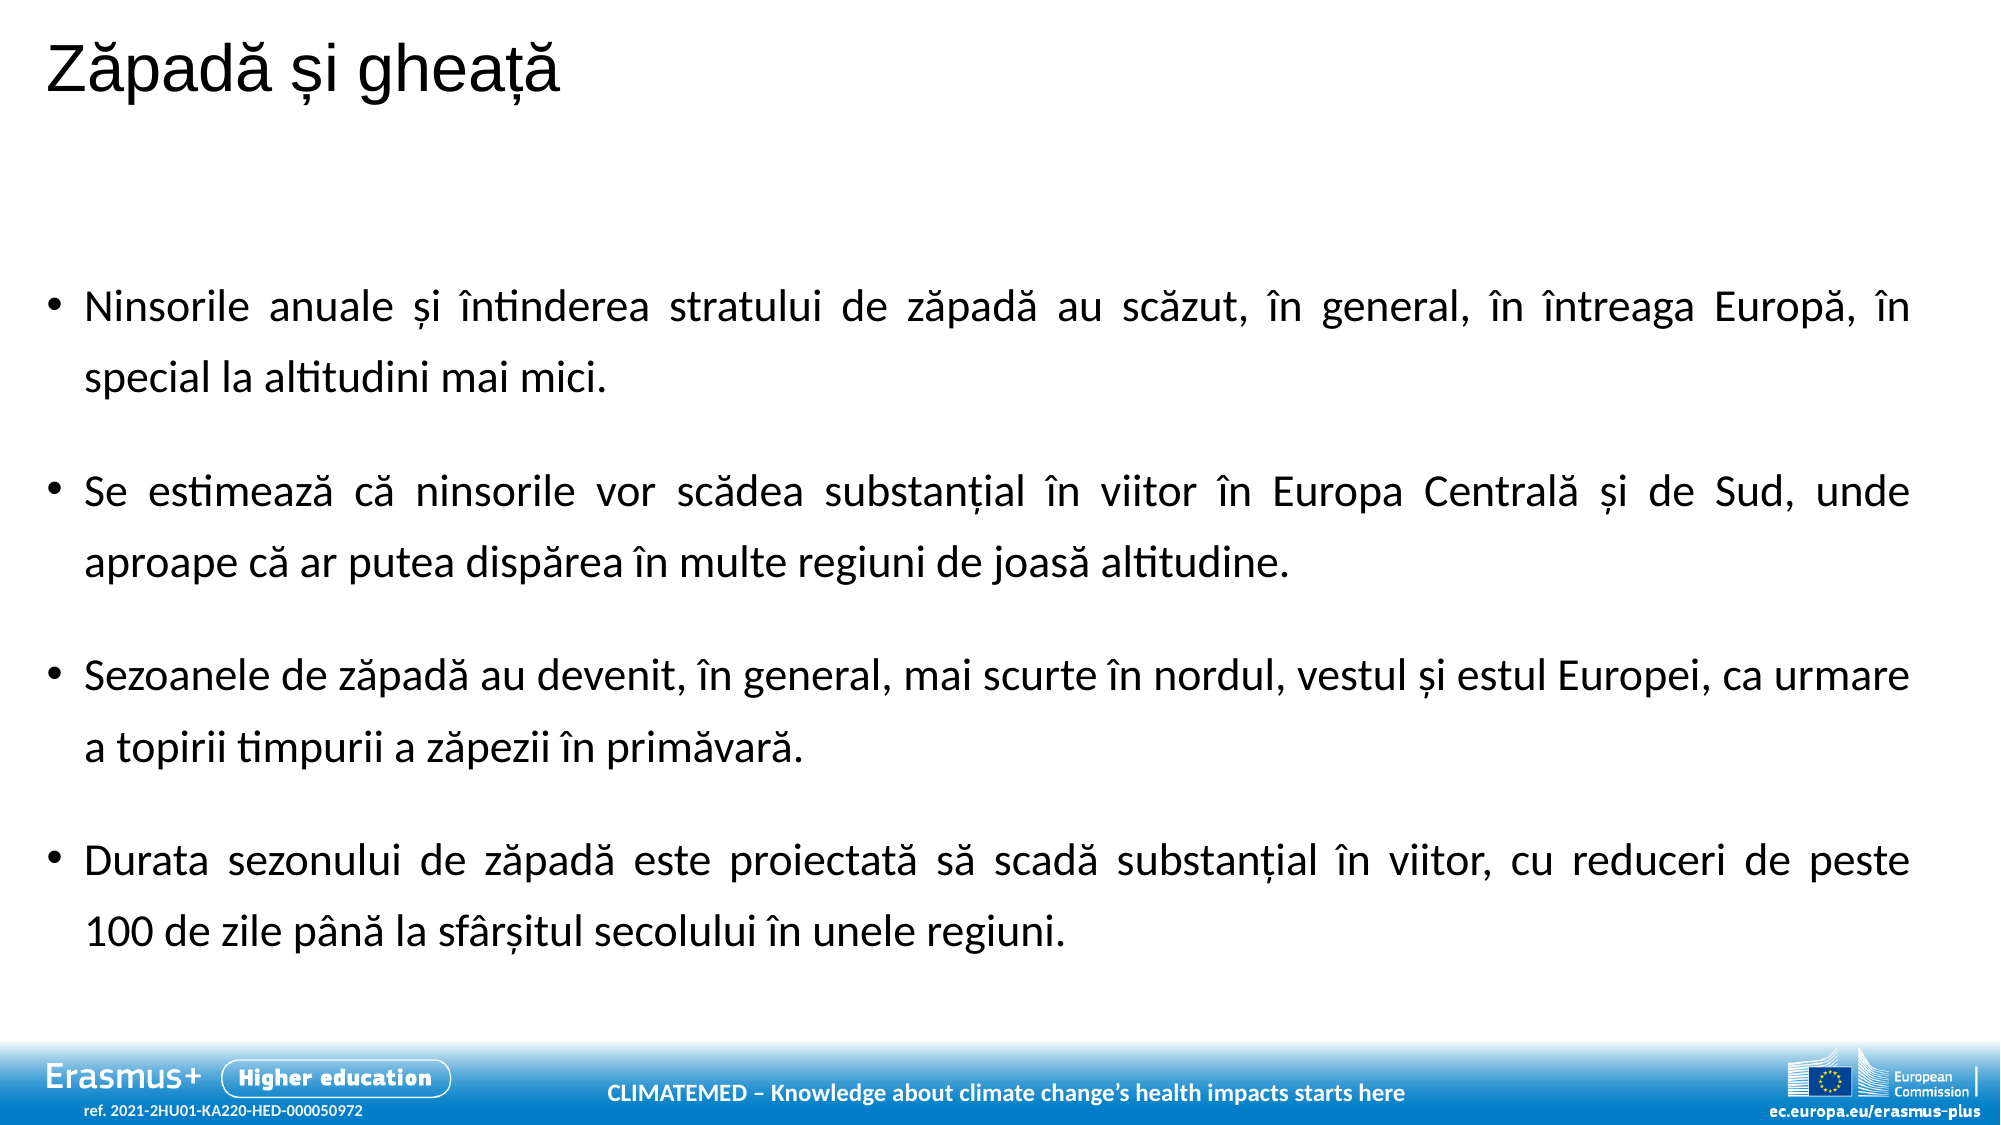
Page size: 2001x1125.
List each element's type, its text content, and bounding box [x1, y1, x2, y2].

list Ninsorile anuale și întinderea stratului de zăpadă au scăzut, în general, în întreaga Europă, în special la altitudini mai mici. Se estimează că ninsorile vor scădea substanțial în viitor în Europa Centrală și de Sud, unde aproape că ar putea dispărea în multe regiuni de joasă altitudine. Sezoanele de zăpadă au devenit, în general, mai scurte în nordul, vestul și estul Europei, ca urmare a topirii timpurii a zăpezii în primăvară. Durata sezonului de zăpadă este proiectată să scadă substanțial în viitor, cu reduceri de peste 100 de zile până la sfârșitul secolului în unele regiuni. [31, 251, 1928, 1035]
title Zăpadă și gheață [31, 25, 1984, 116]
picture [0, 899, 2000, 1125]
